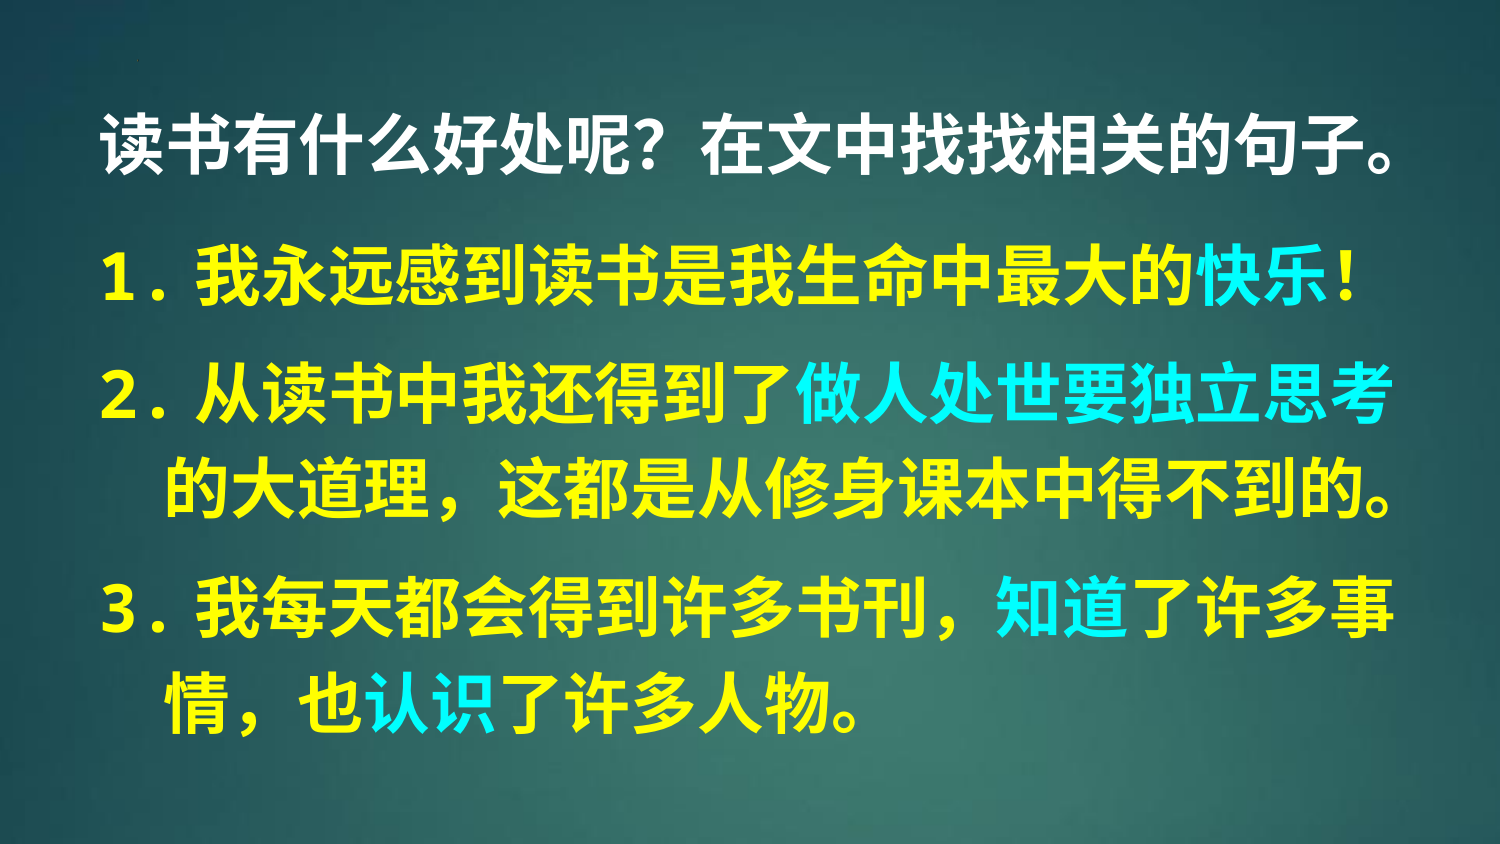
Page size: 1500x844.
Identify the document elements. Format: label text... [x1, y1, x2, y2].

text_box 读书有什么好处呢？在文中找找相关的句子。 [83, 79, 1479, 190]
picture [0, 0, 1500, 844]
text_box 3.我每天都会得到许多书刊，知道了许多事情，也认识了许多人物。 [83, 542, 1413, 750]
text_box 1.我永远感到读书是我生命中最大的快乐！ [83, 210, 1445, 322]
text_box 2.从读书中我还得到了做人处世要独立思考的大道理，这都是从修身课本中得不到的。 [83, 328, 1413, 535]
